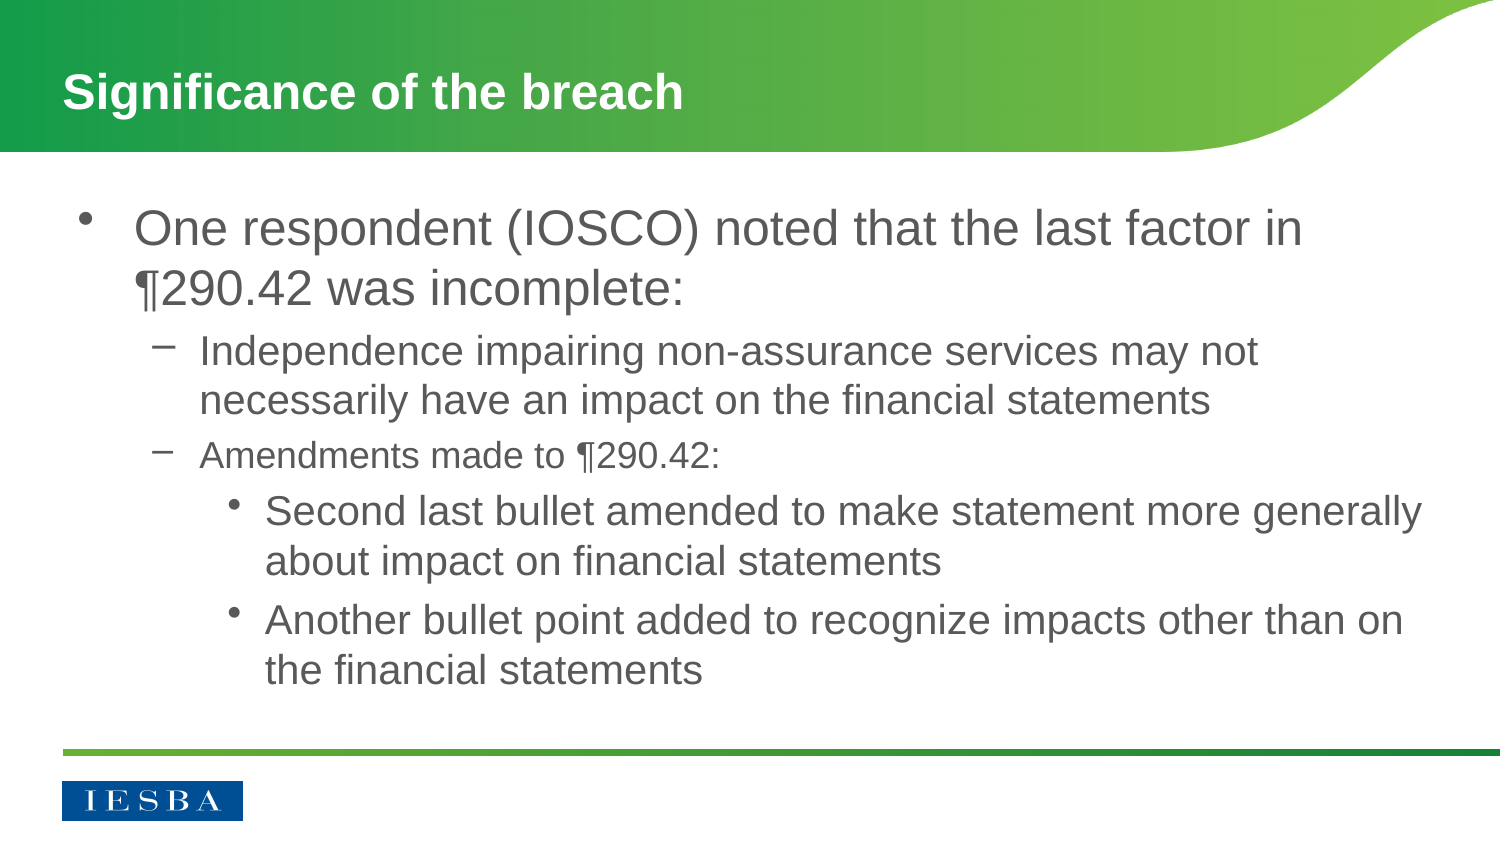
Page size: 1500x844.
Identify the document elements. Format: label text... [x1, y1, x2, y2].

picture [0, 0, 1497, 152]
title Significance of the breach [62, 56, 1300, 122]
list One respondent (IOSCO) noted that the last factor in ¶290.42 was incomplete: Independence impairing non-assurance services may not necessarily have an impact on the financial statements Amendments made to ¶290.42: Second last bullet amended to make statement more generally about impact on financial statements Another bullet point added to recognize impacts other than on the financial statements [62, 187, 1450, 694]
picture [62, 781, 243, 821]
